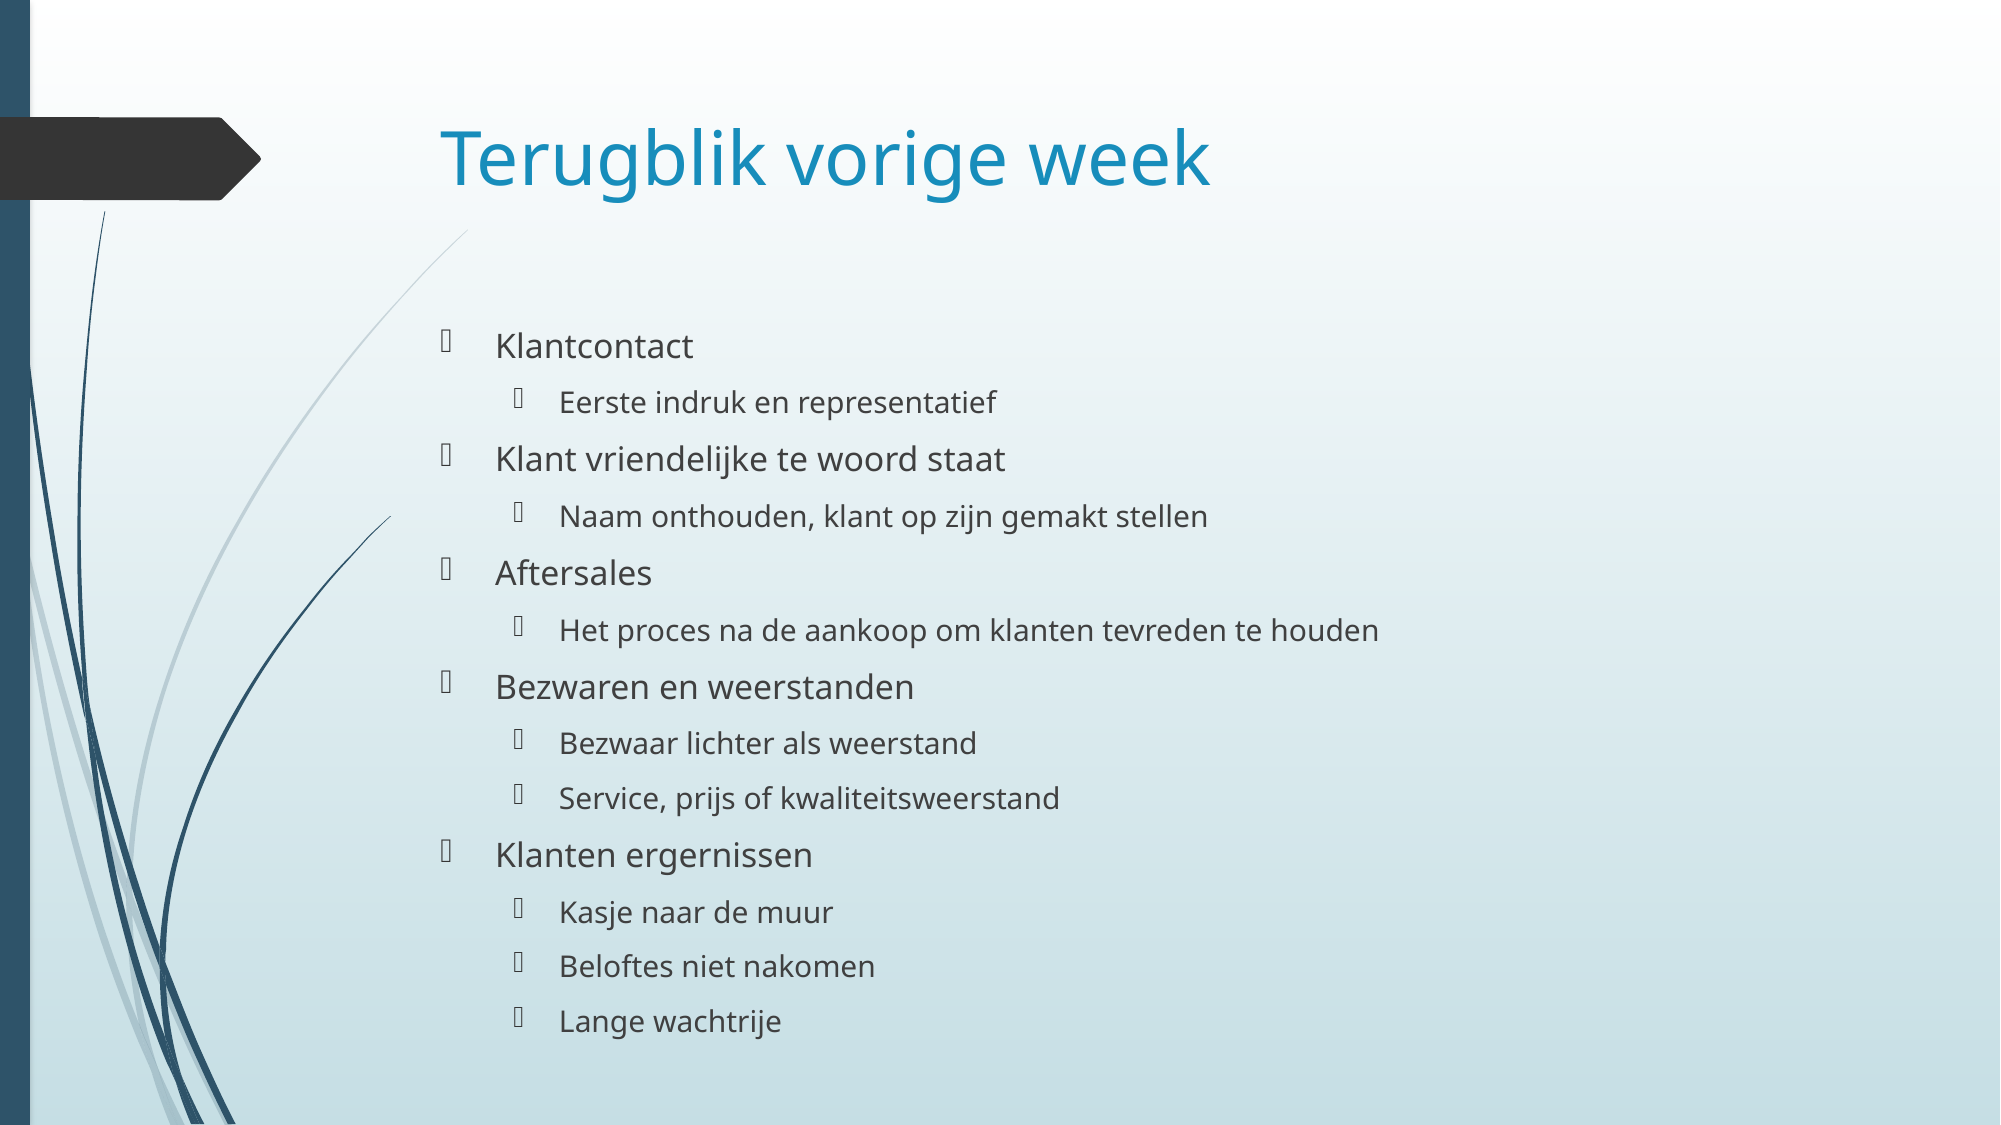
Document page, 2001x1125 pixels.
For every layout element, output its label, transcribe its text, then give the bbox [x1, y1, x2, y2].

title Terugblik vorige week [425, 102, 1888, 257]
list Klantcontact Eerste indruk en representatief Klant vriendelijke te woord staat Naam onthouden, klant op zijn gemakt stellen Aftersales Het proces na de aankoop om klanten tevreden te houden Bezwaren en weerstanden Bezwaar lichter als weerstand Service, prijs of kwaliteitsweerstand Klanten ergernissen Kasje naar de muur Beloftes niet nakomen Lange wachtrije [425, 257, 1990, 1055]
